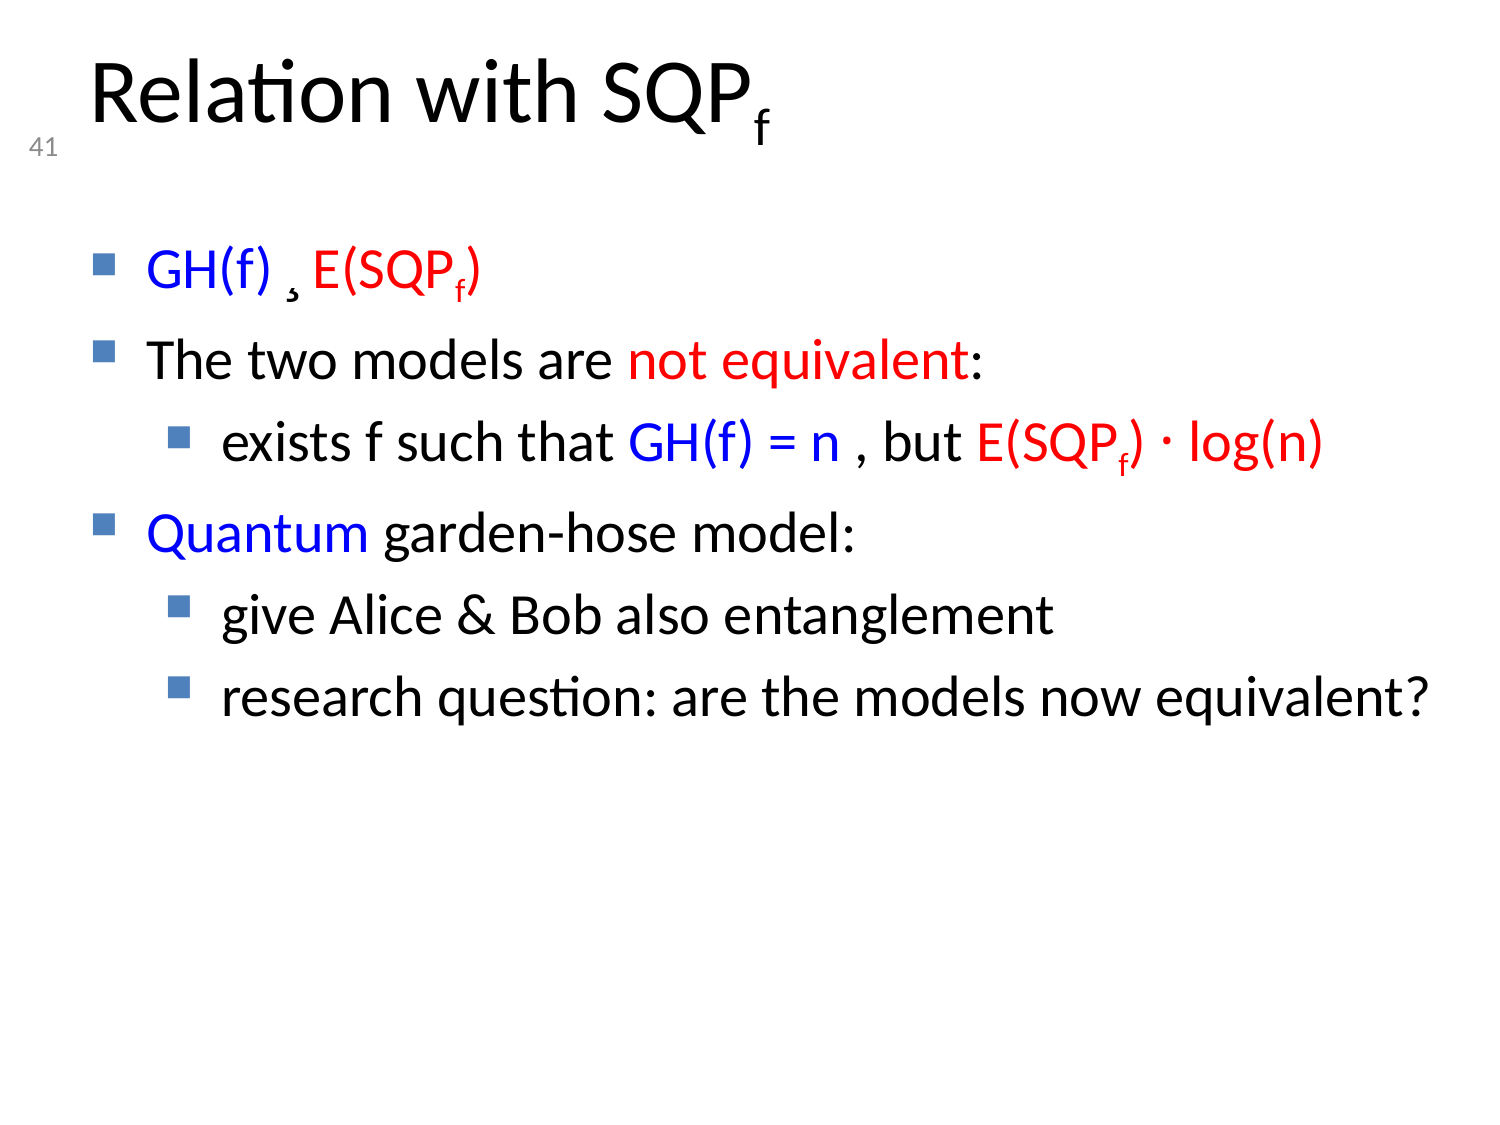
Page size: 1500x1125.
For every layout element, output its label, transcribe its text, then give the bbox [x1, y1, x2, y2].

list GH(f) ¸ E(SQPf) The two models are not equivalent: exists f such that GH(f) = n , but E(SQPf) · log(n) Quantum garden-hose model: give Alice & Bob also entanglement research question: are the models now equivalent? [75, 222, 1447, 835]
title Relation with SQPf [74, 23, 1317, 176]
